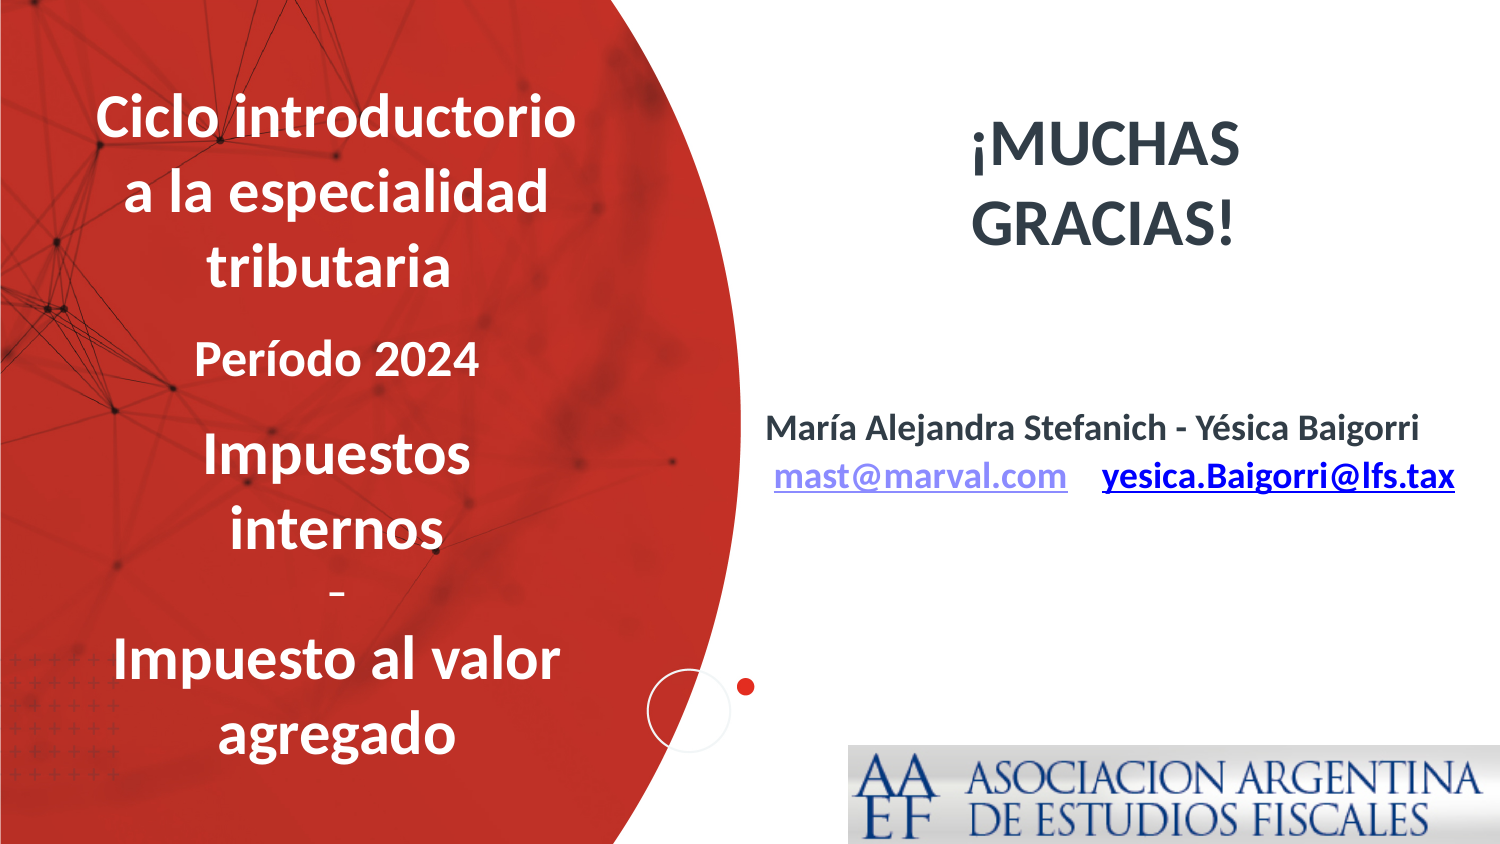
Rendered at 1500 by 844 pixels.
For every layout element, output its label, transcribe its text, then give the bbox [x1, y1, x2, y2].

text_box María Alejandra Stefanich - Yésica Baigorri mast@marval.com yesica.Baigorri@lfs.tax [750, 395, 1471, 514]
title ¡MUCHAS GRACIAS! [838, 91, 1371, 198]
picture [0, 0, 1500, 844]
text_box Ciclo introductorio a la especialidad tributaria Período 2024 Impuestos internos – Impuesto al valor agregado [76, 67, 598, 386]
